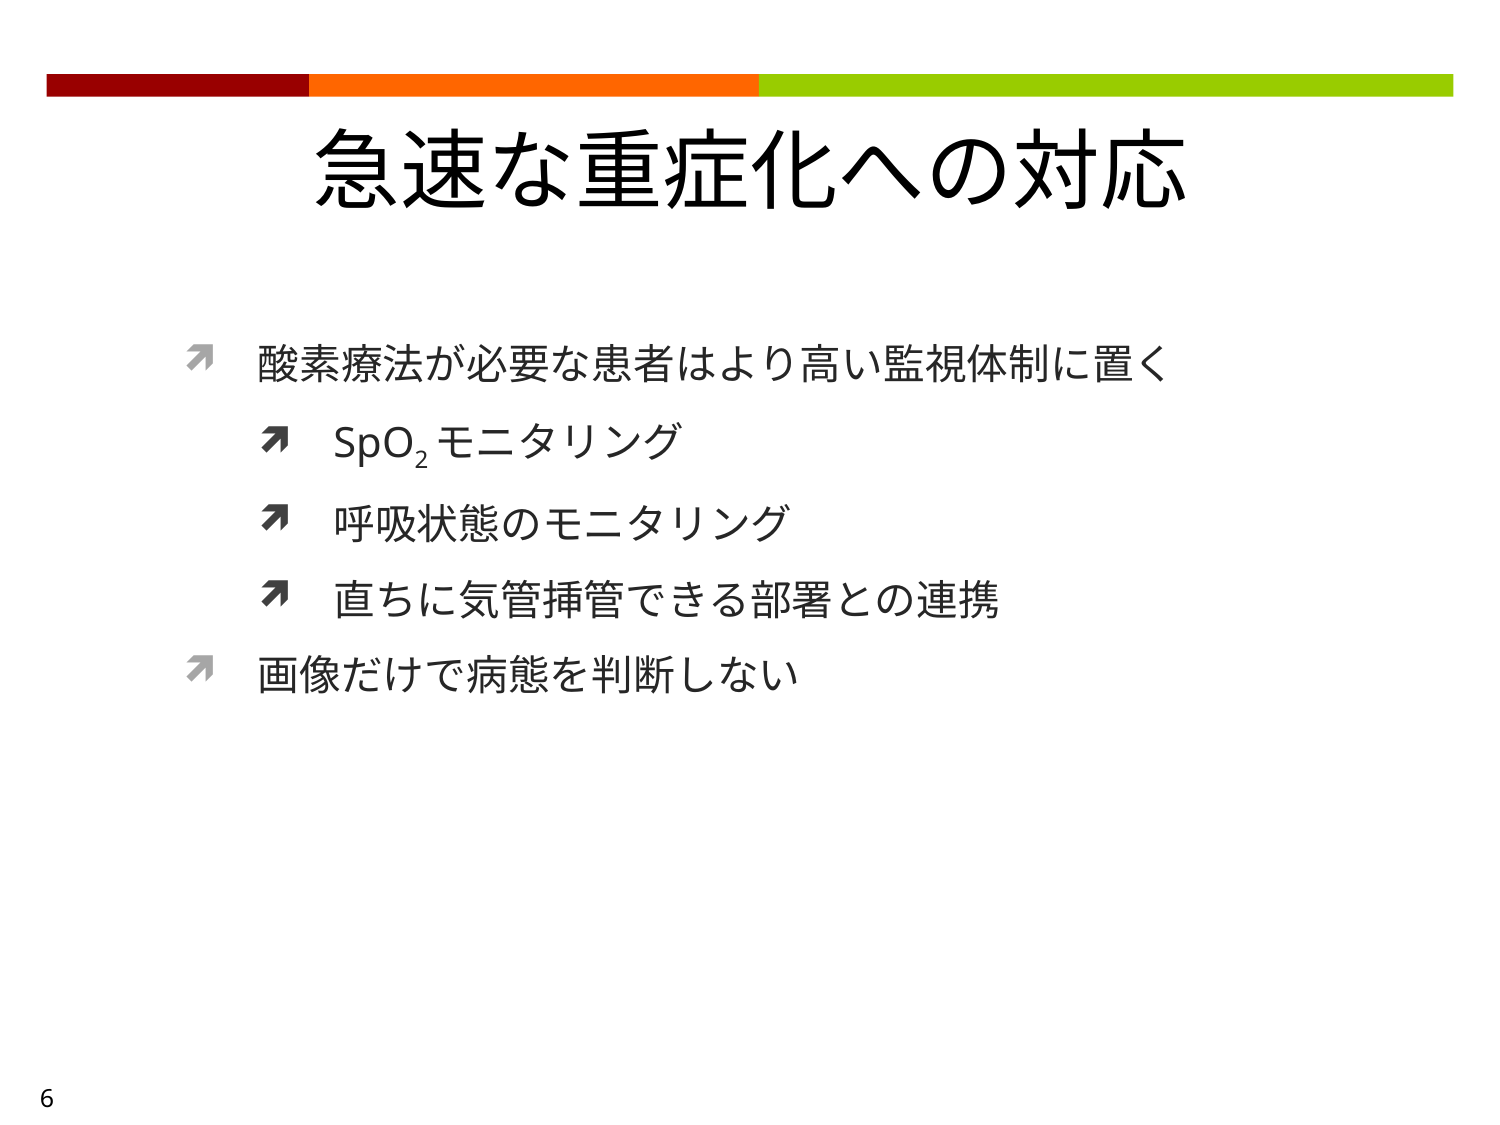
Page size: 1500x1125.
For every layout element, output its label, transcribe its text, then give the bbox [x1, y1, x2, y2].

list 酸素療法が必要な患者はより高い監視体制に置く SpO2モニタリング 呼吸状態のモニタリング 直ちに気管挿管できる部署との連携 画像だけで病態を判断しない [168, 304, 1369, 1026]
title 急速な重症化への対応 [46, 68, 1454, 228]
text_box 6 [0, 1074, 94, 1125]
